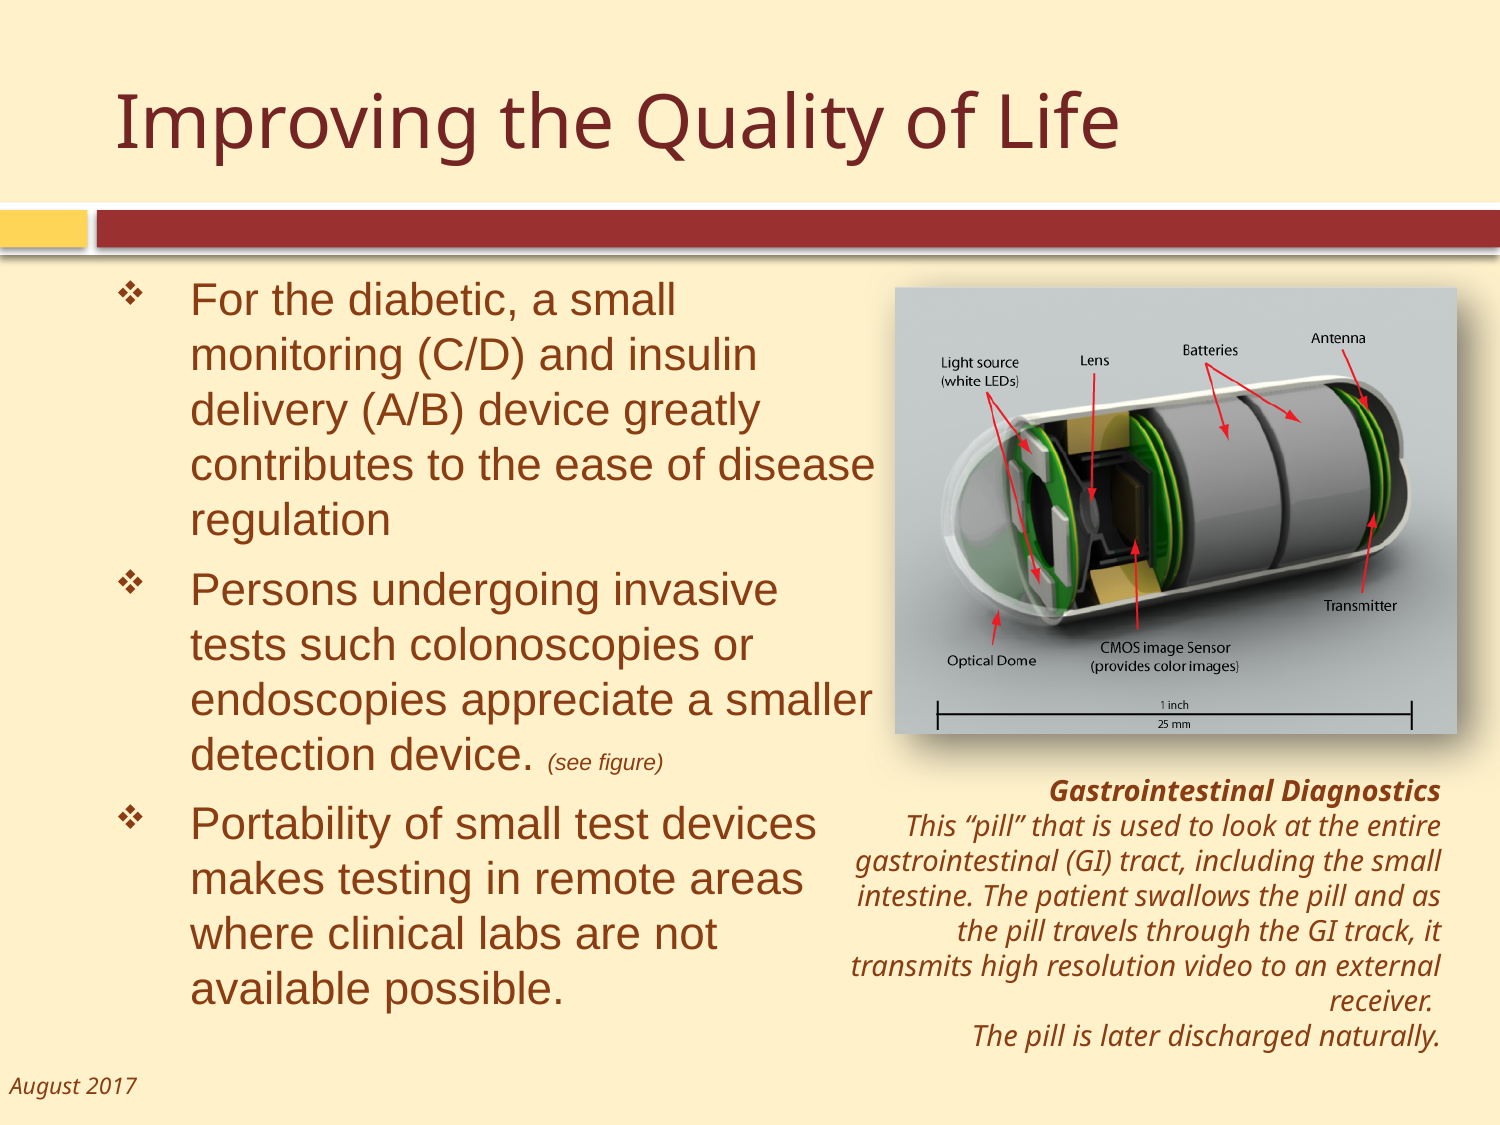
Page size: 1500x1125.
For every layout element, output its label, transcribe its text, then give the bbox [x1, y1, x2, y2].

picture [895, 286, 1457, 735]
title Improving the Quality of Life [100, 37, 1438, 200]
text_box Gastrointestinal Diagnostics This “pill” that is used to look at the entire gastrointestinal (GI) tract, including the small intestine. The patient swallows the pill and as the pill travels through the GI track, it transmits high resolution video to an external receiver. The pill is later discharged naturally. [829, 764, 1457, 1060]
list For the diabetic, a small monitoring (C/D) and insulin delivery (A/B) device greatly contributes to the ease of disease regulation Persons undergoing invasive tests such colonoscopies or endoscopies appreciate a smaller detection device. (see figure) Portability of small test devices makes testing in remote areas where clinical labs are not available possible. [100, 262, 896, 1000]
